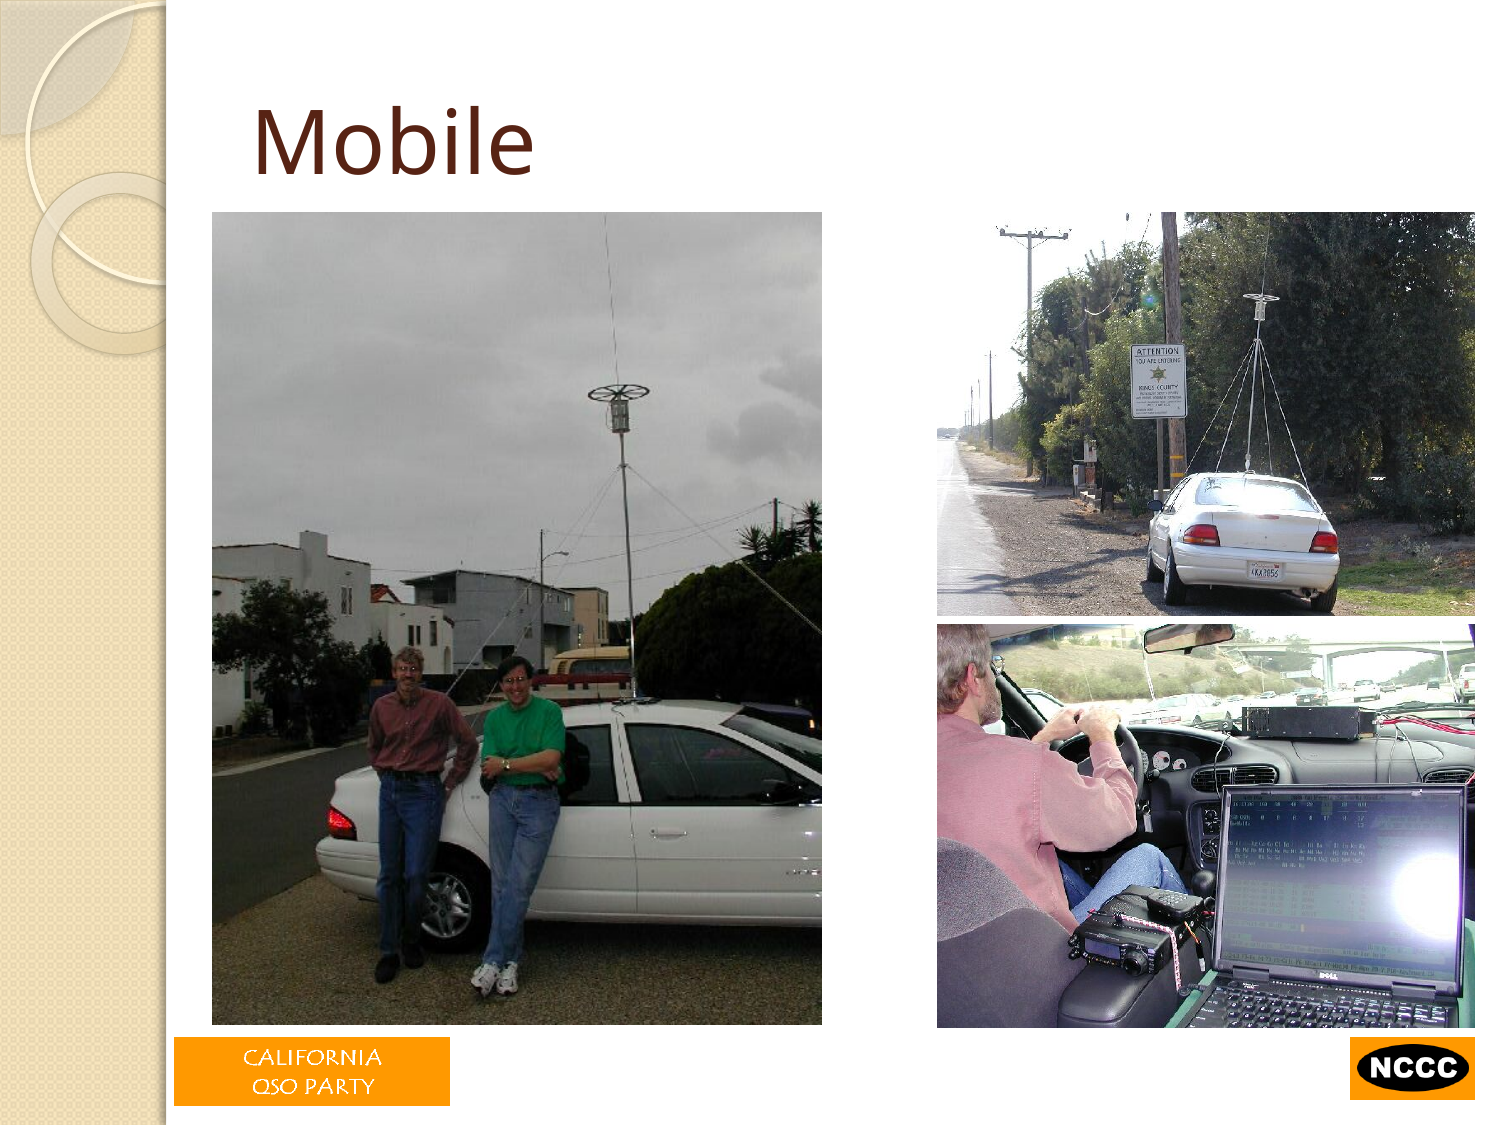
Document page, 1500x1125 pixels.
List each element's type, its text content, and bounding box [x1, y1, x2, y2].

picture [174, 1037, 450, 1106]
title Mobile [235, 45, 1466, 233]
picture [937, 212, 1476, 616]
picture [212, 212, 823, 1026]
picture [937, 624, 1476, 1029]
picture [1350, 1037, 1475, 1100]
